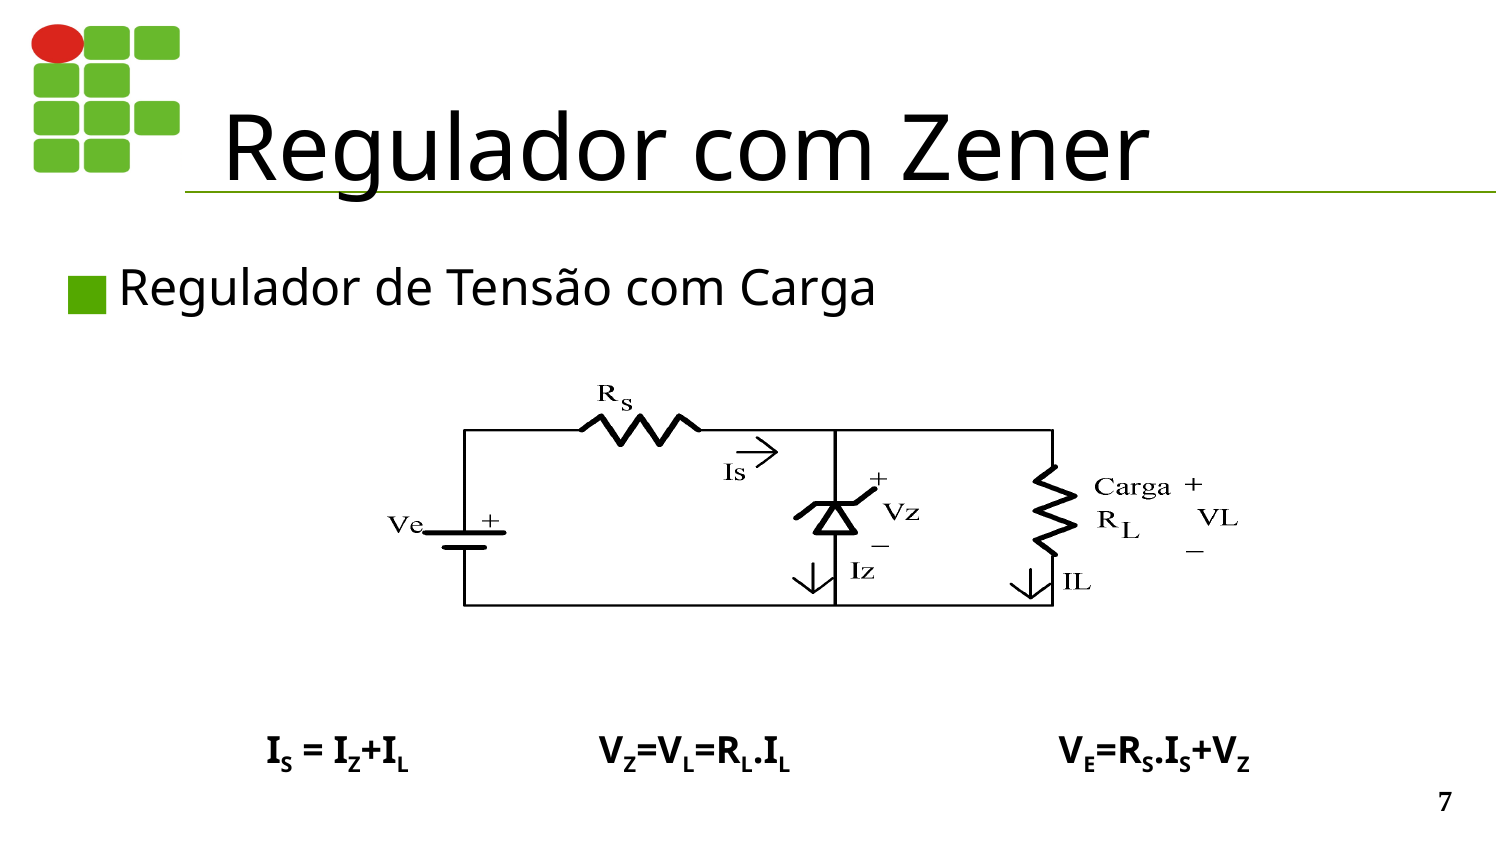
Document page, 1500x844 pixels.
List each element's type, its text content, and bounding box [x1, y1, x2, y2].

text_box ‹#› [1155, 783, 1468, 825]
list Regulador de Tensão com Carga IS = IZ+IL VZ=VL=RL.IL VE=RS.IS+VZ [46, 248, 1469, 783]
title Regulador com Zener [206, 26, 1468, 207]
picture [386, 379, 1250, 609]
picture [29, 23, 182, 174]
